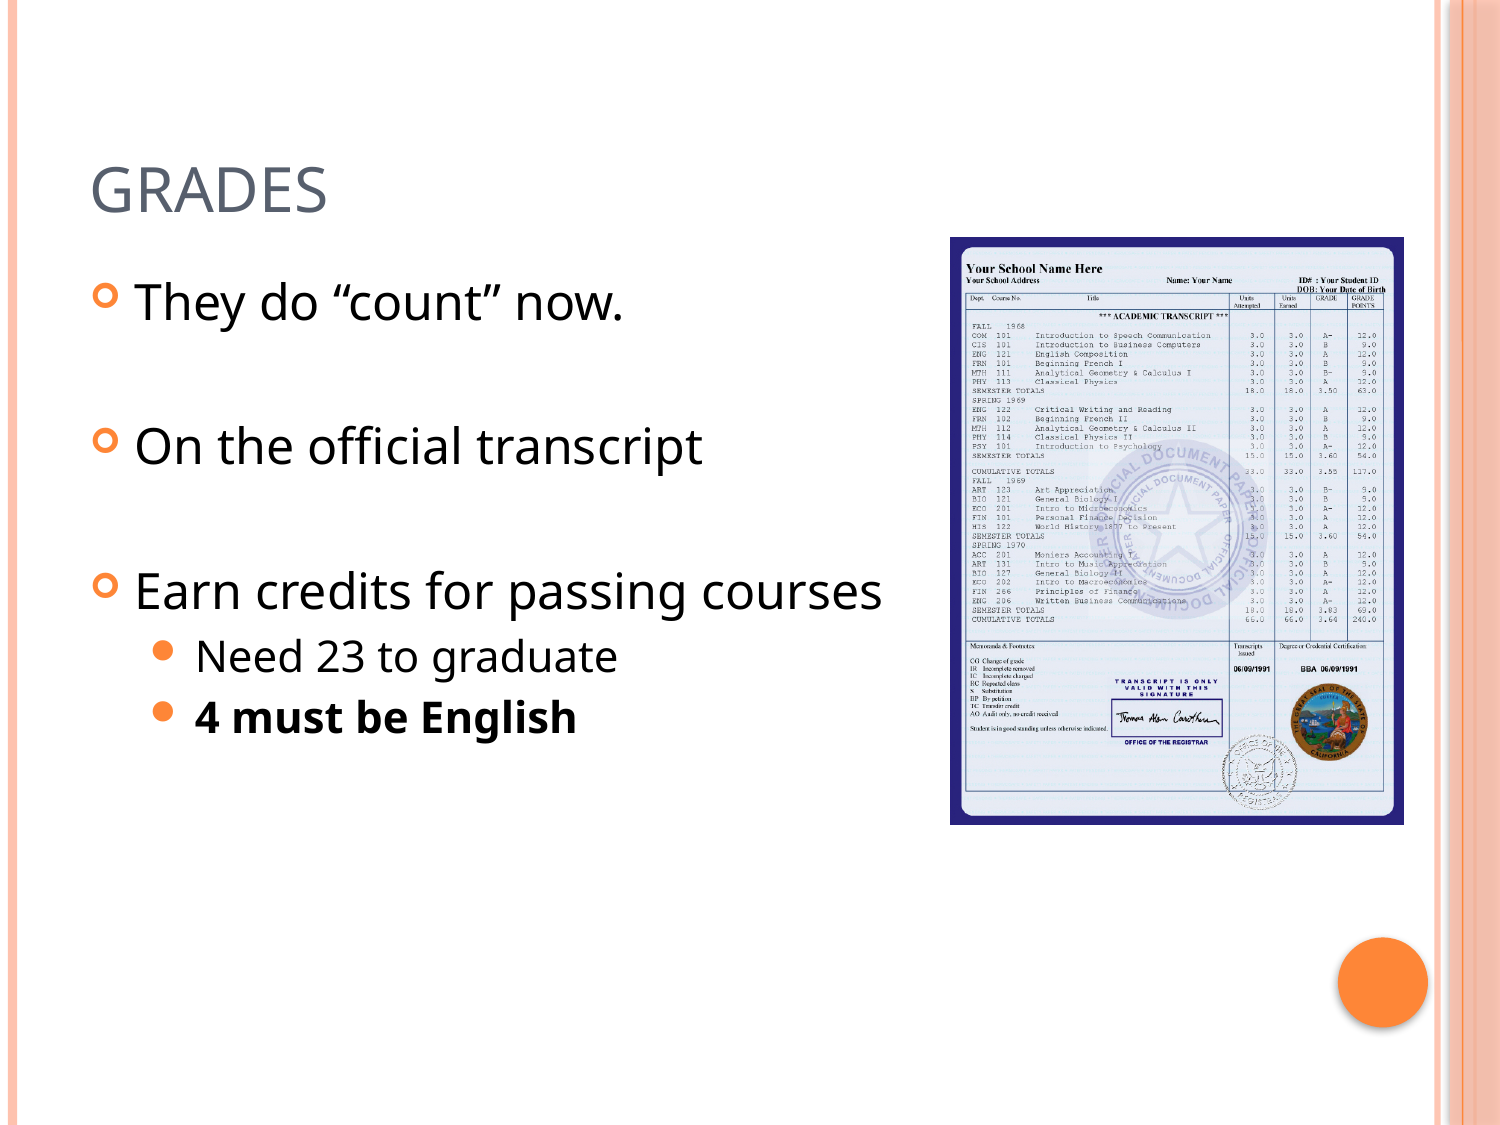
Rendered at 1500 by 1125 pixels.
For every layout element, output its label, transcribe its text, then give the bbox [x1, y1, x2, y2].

title Grades [75, 45, 1300, 233]
list They do “count” now. On the official transcript Earn credits for passing courses Need 23 to graduate 4 must be English [75, 262, 1300, 1062]
picture [949, 236, 1405, 826]
